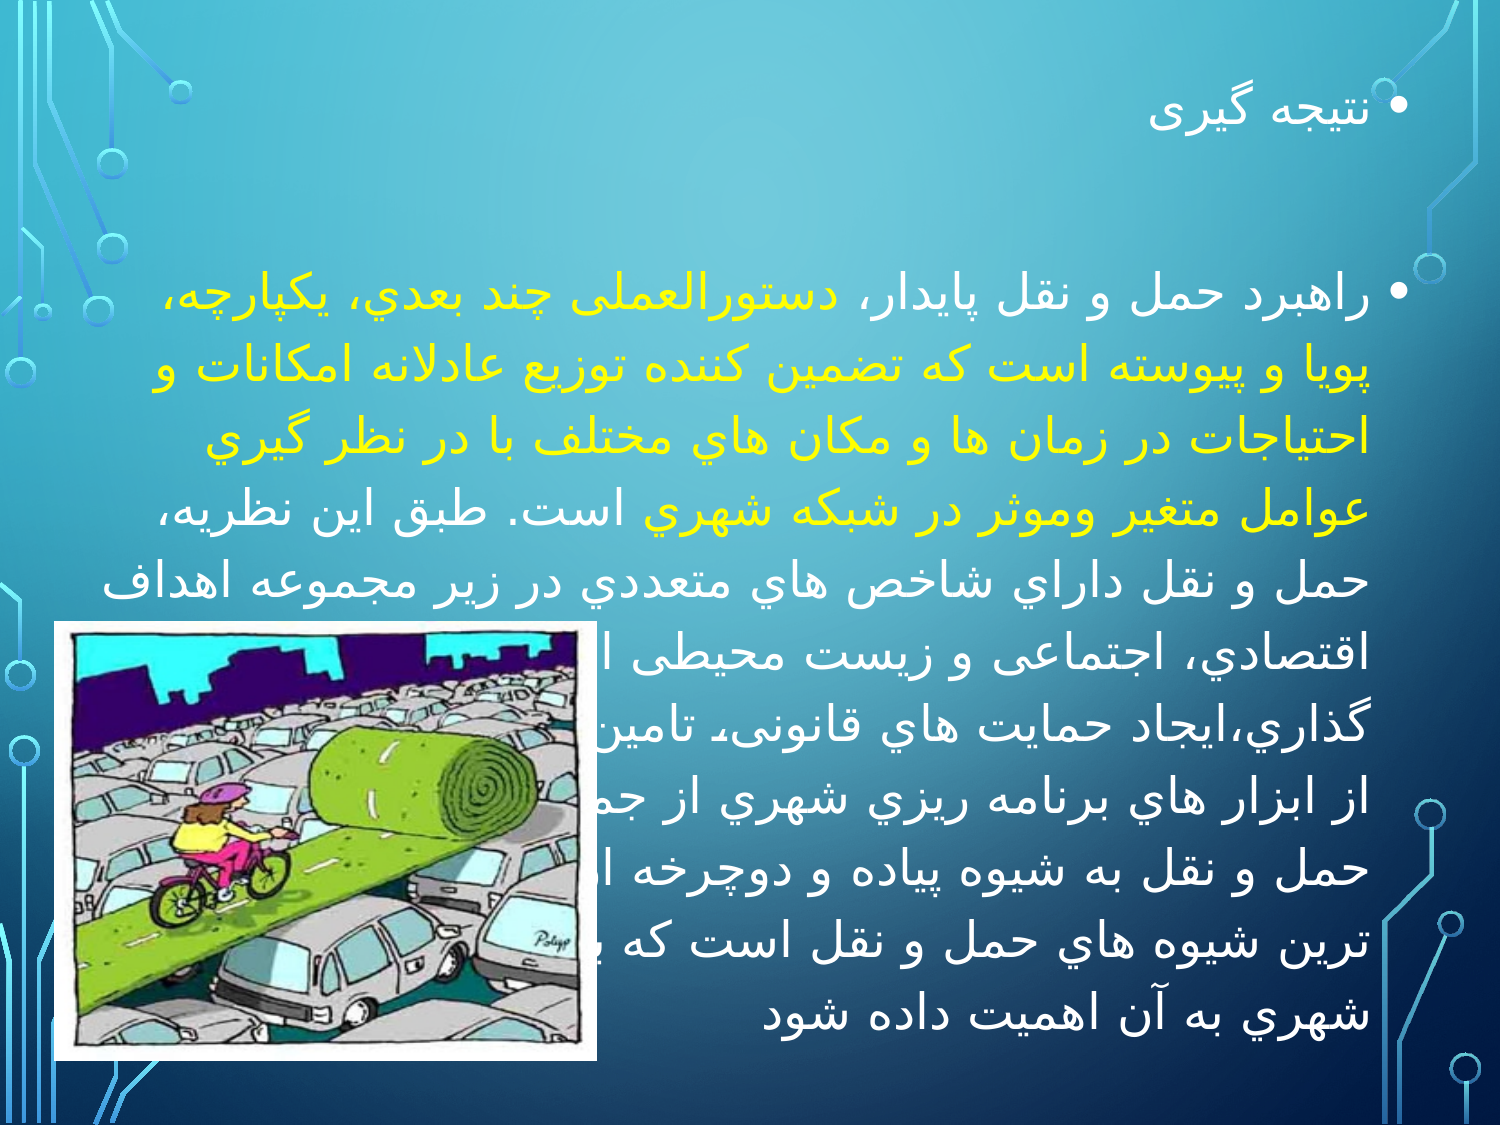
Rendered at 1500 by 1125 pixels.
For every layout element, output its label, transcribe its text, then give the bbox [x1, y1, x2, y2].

list نتیجه گیری راهبرد حمل و نقل پایدار، دستورالعملی چند بعدي، یکپارچه، پویا و پیوسته است که تضمین کننده توزیع عادلانه امکانات و احتیاجات در زمان ها و مکان هاي مختلف با در نظر گیري عوامل متغیر وموثر در شبکه شهري است. طبق این نظریه، حمل و نقل داراي شاخص هاي متعددي در زیر مجموعه اهداف اقتصادي، اجتماعی و زیست محیطی است. سیاست گذاري،ایجاد حمایت هاي قانونی، تامین منابع مالی و استفاده از ابزار هاي برنامه ریزي شهري از جمله این راهبردها هستند. حمل و نقل به شیوه پیاده و دوچرخه از پایدار ترین و کم هزینه ترین شیوه هاي حمل و نقل است که باید توسط برنامه ریزان شهري به آن اهمیت داده شود [75, 54, 1425, 1071]
picture [54, 621, 597, 1061]
